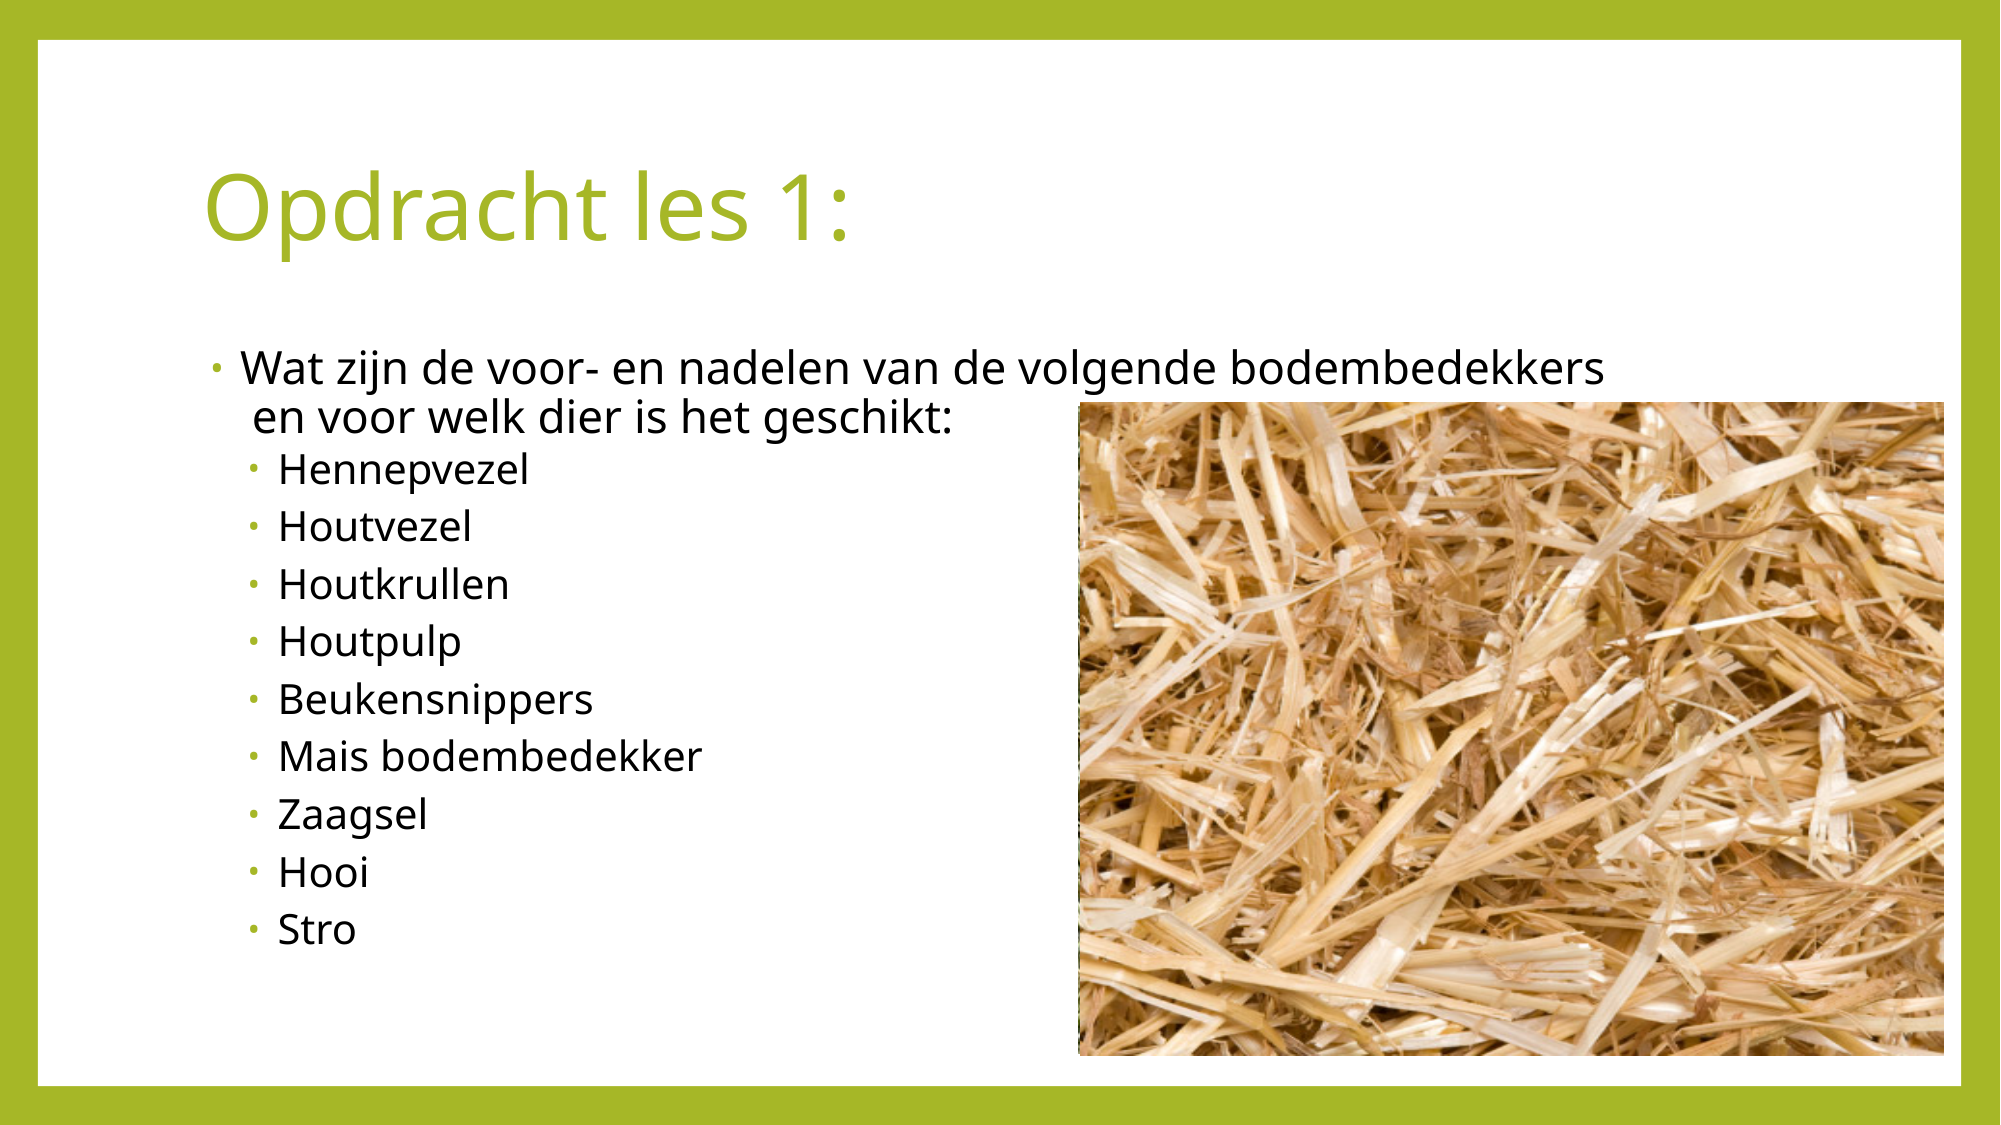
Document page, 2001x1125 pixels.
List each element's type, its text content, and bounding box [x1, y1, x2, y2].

list Wat zijn de voor- en nadelen van de volgende bodembedekkers en voor welk dier is het geschikt: Hennepvezel Houtvezel Houtkrullen Houtpulp Beukensnippers Mais bodembedekker Zaagsel Hooi Stro [187, 337, 1808, 1000]
title Opdracht les 1: [187, 99, 1808, 323]
picture [1077, 401, 1945, 1056]
